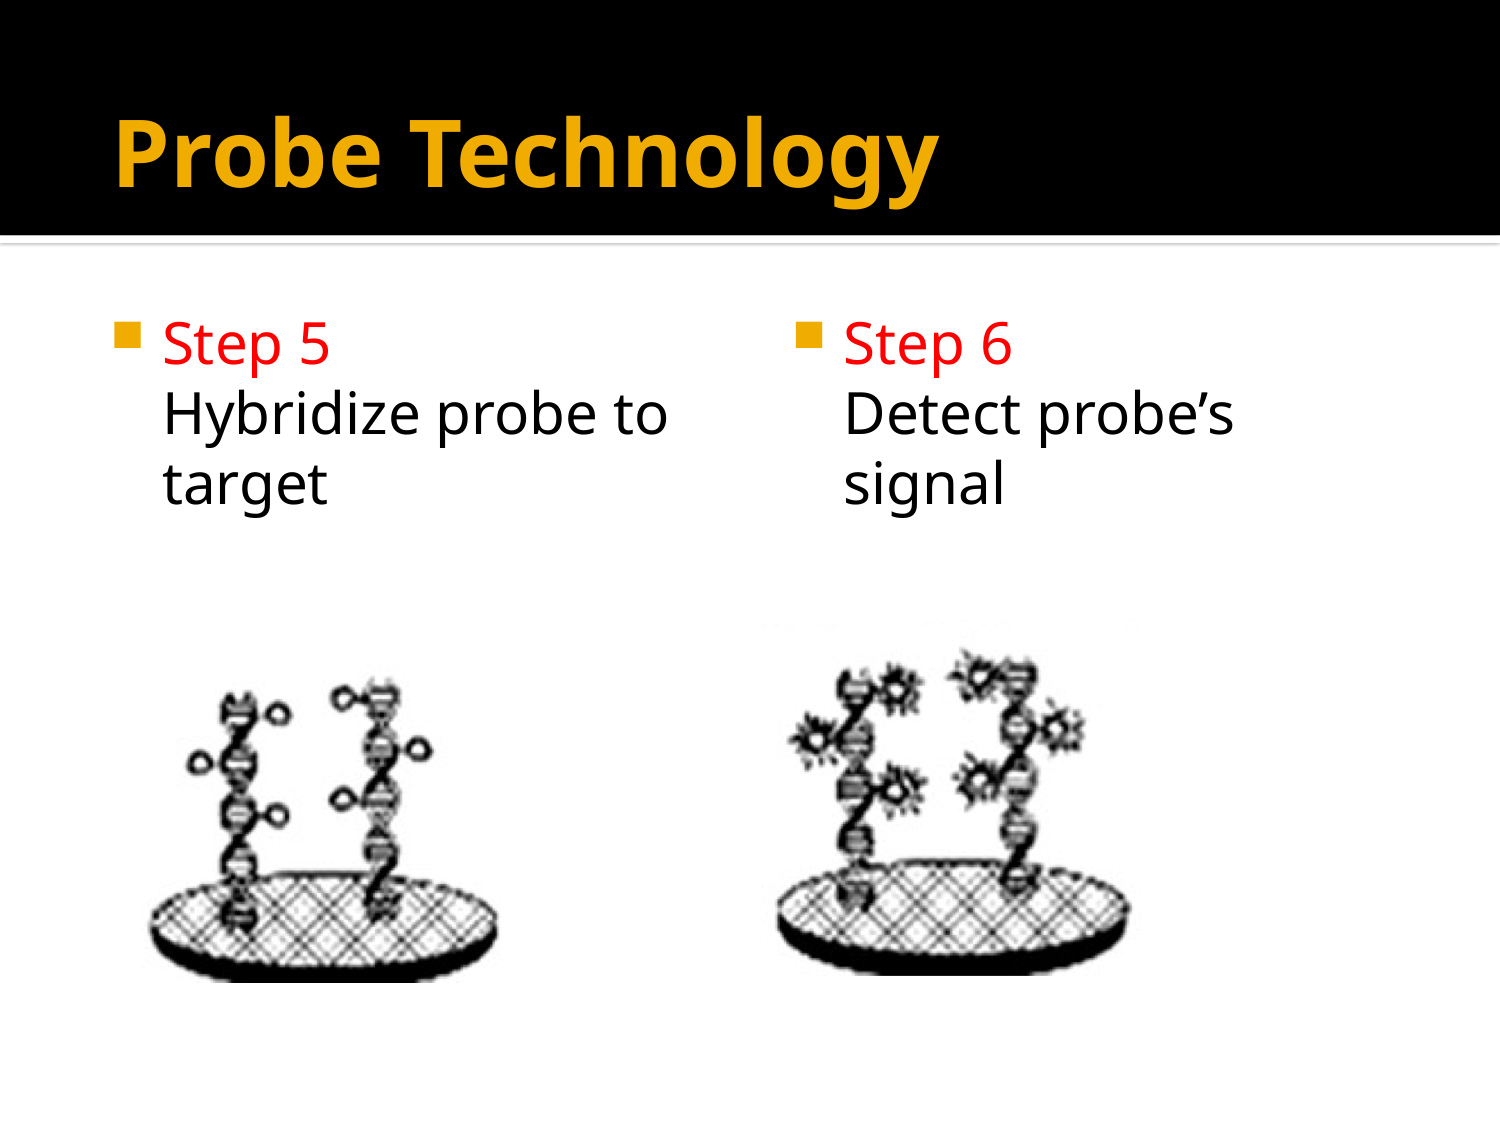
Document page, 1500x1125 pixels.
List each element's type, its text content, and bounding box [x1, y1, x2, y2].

picture [683, 551, 1195, 1005]
list Step 5 Hybridize probe to target [75, 291, 738, 1050]
list Step 6 Detect probe’s signal [762, 291, 1425, 1050]
picture [96, 601, 547, 1005]
title Probe Technology [96, 56, 1309, 244]
